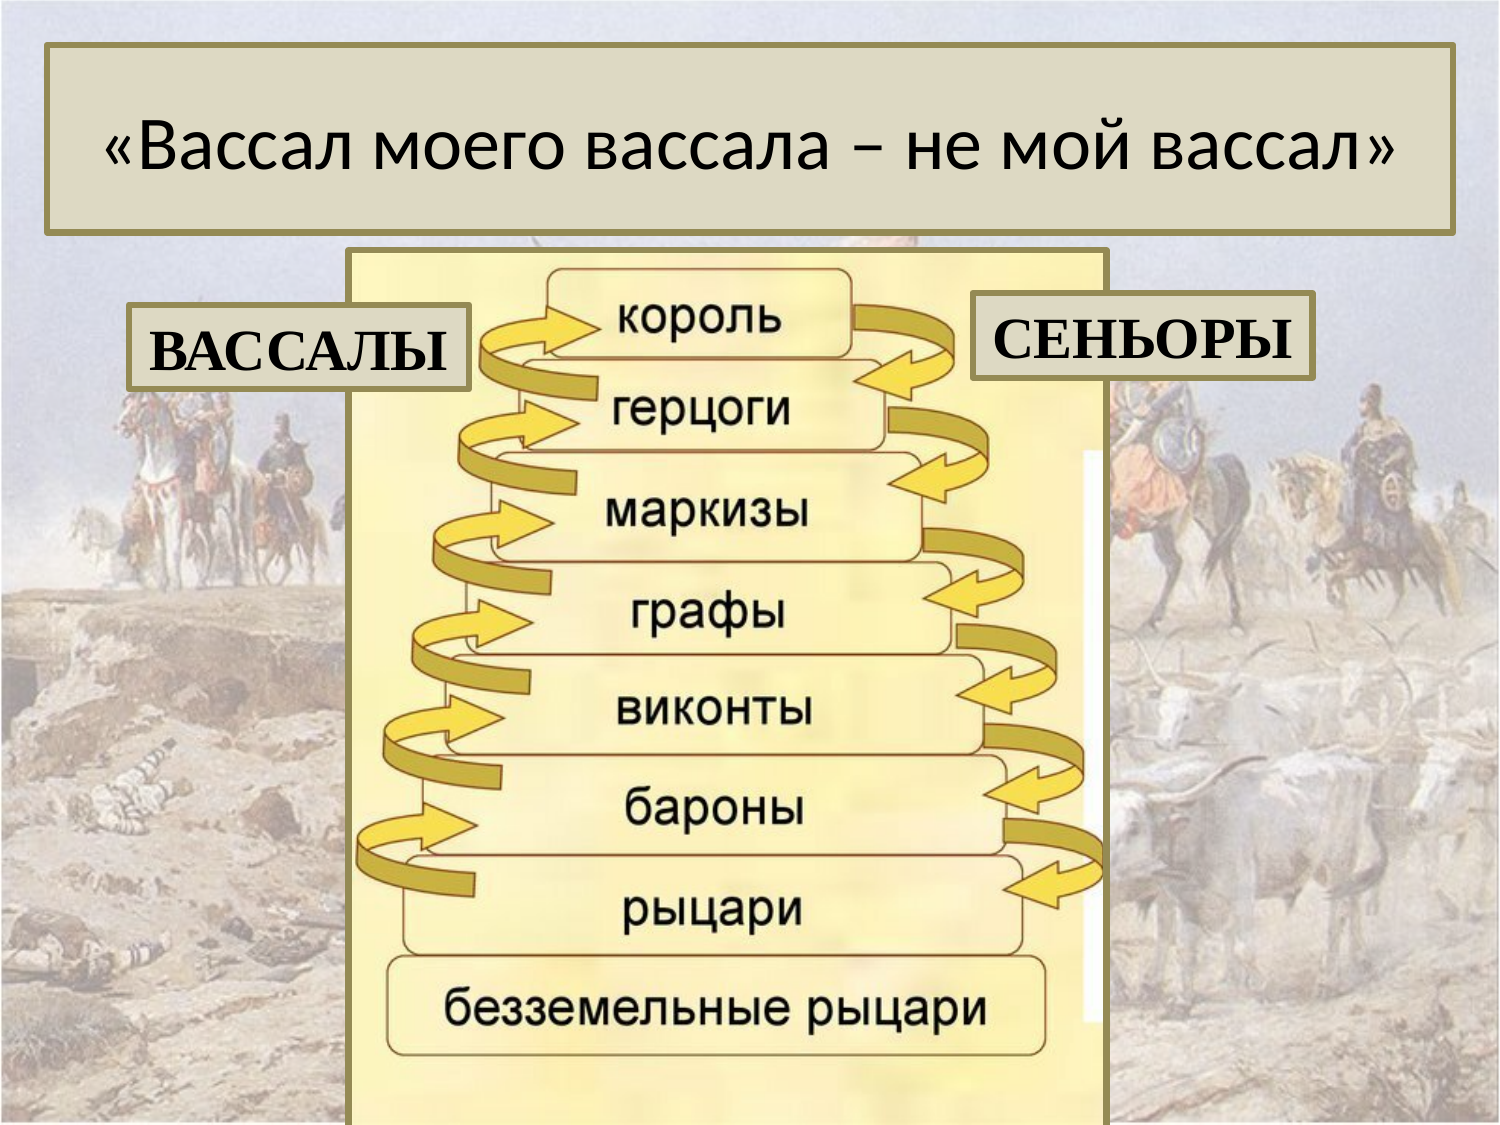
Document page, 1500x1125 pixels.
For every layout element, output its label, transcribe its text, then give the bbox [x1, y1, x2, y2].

title «Вассал моего вассала – не мой вассал» [46, 45, 1454, 233]
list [351, 252, 1104, 1125]
text_box СЕНЬОРЫ [1107, 292, 1313, 378]
text_box ВАССАЛЫ [128, 304, 346, 390]
